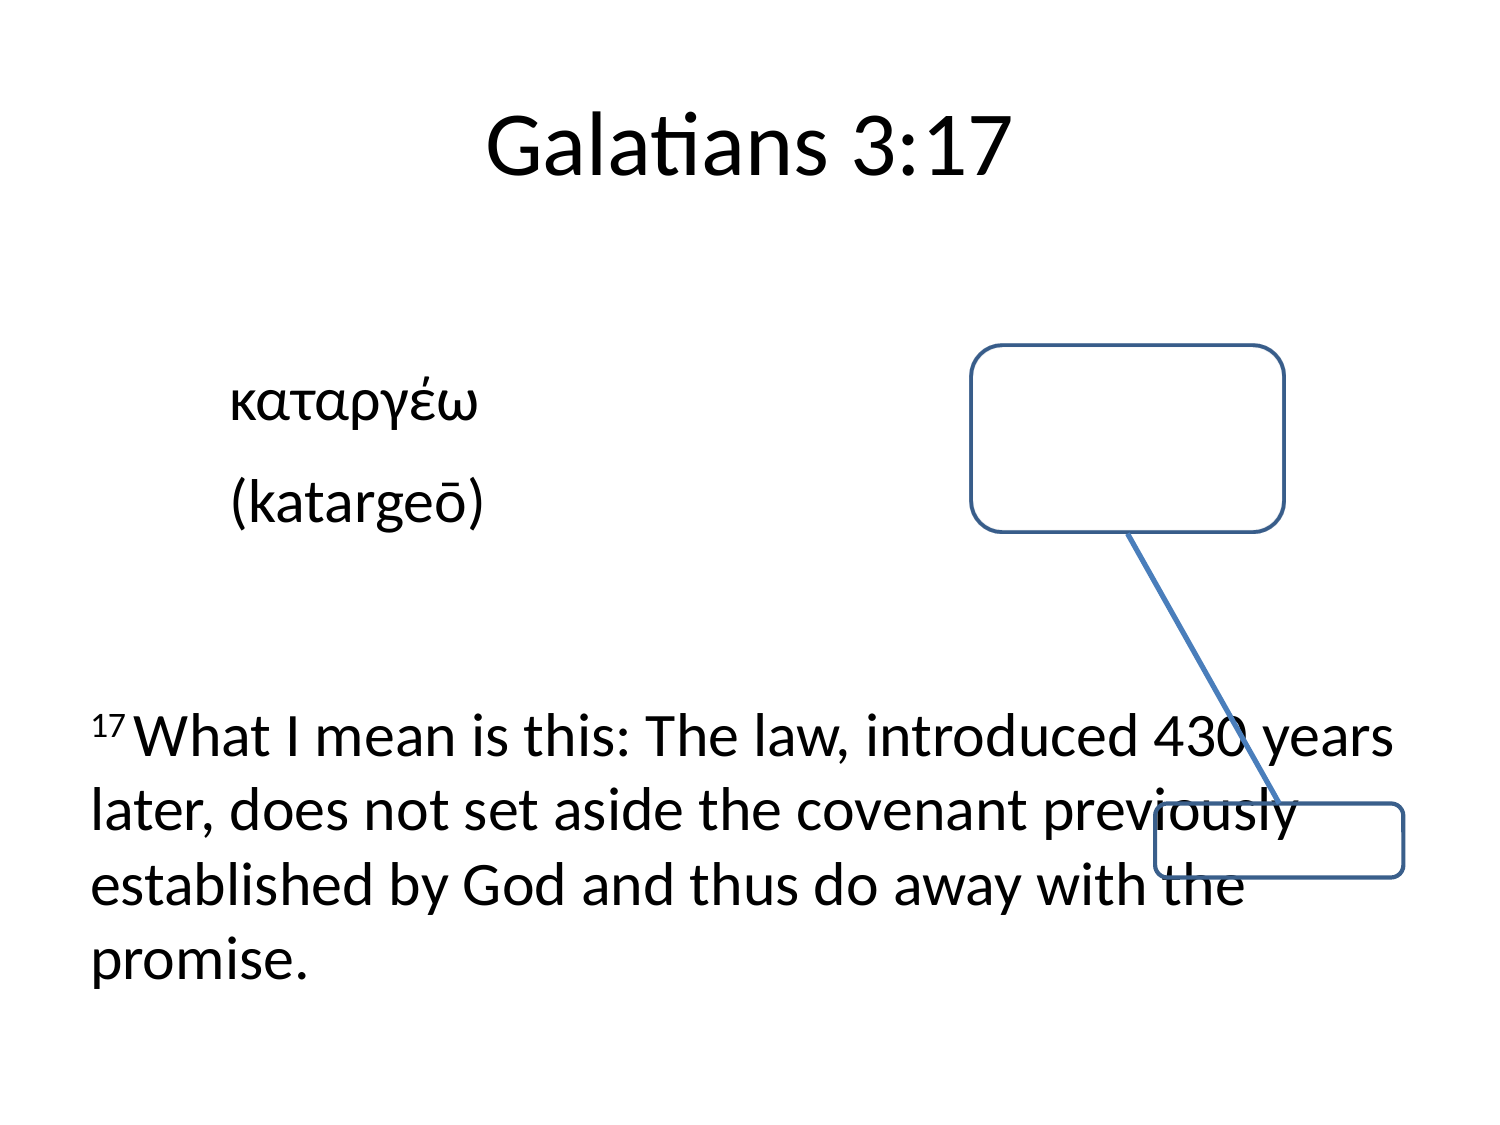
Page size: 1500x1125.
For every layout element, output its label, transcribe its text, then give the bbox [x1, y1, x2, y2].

list καταργέω (katargeō) 17 What I mean is this: The law, introduced 430 years later, does not set aside the covenant previously established by God and thus do away with the promise. [75, 262, 1425, 1005]
title Galatians 3:17 [75, 45, 1425, 233]
text_box [1153, 801, 1406, 880]
picture [969, 343, 1286, 534]
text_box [1127, 533, 1280, 804]
